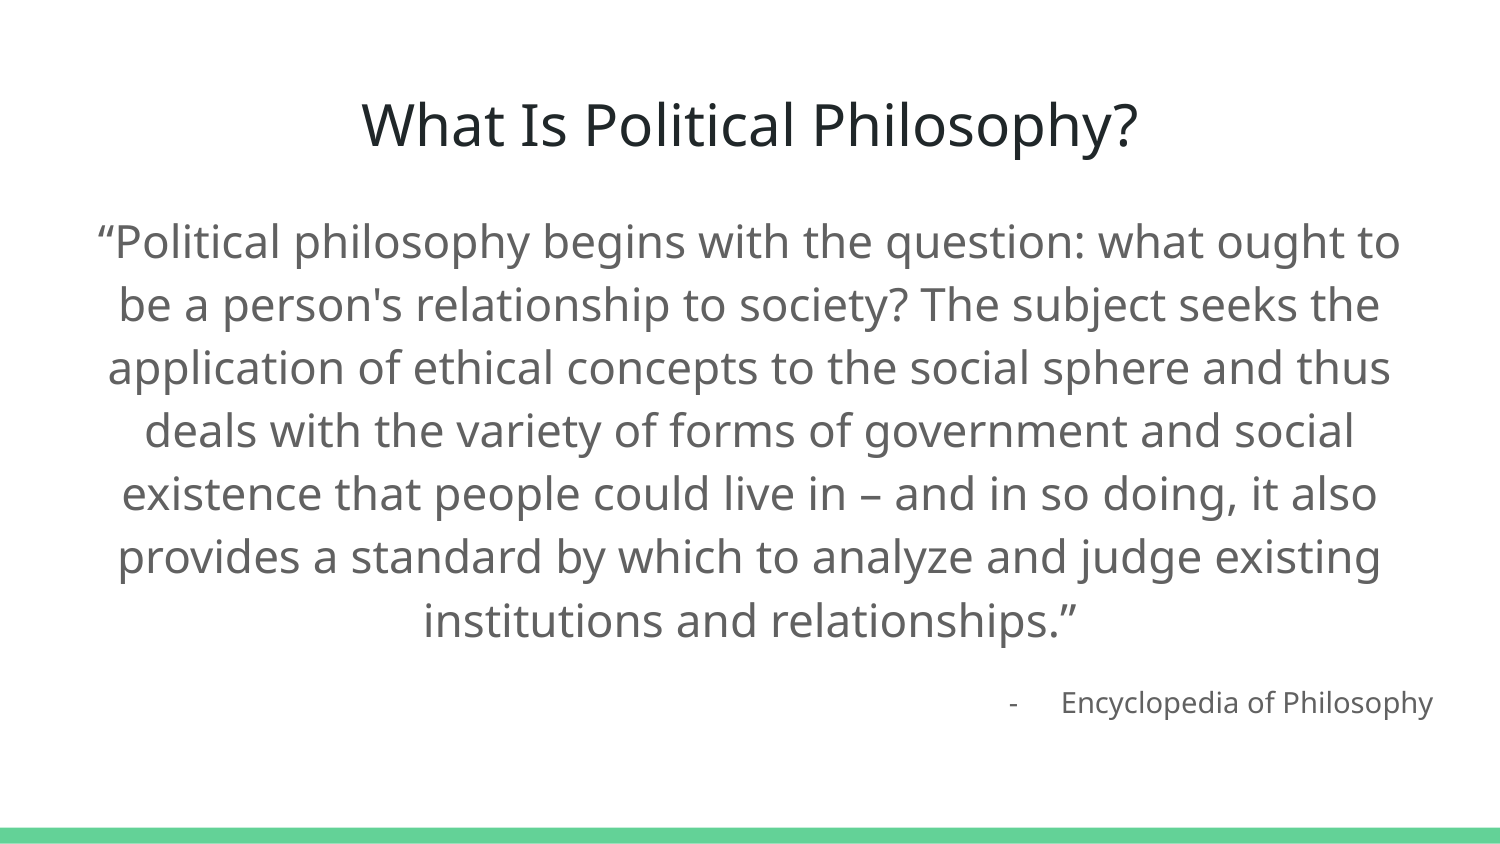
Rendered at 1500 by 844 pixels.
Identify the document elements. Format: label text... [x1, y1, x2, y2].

list “Political philosophy begins with the question: what ought to be a person's relationship to society? The subject seeks the application of ethical concepts to the social sphere and thus deals with the variety of forms of government and social existence that people could live in – and in so doing, it also provides a standard by which to analyze and judge existing institutions and relationships.” Encyclopedia of Philosophy [51, 189, 1449, 750]
title What Is Political Philosophy? [51, 72, 1449, 167]
